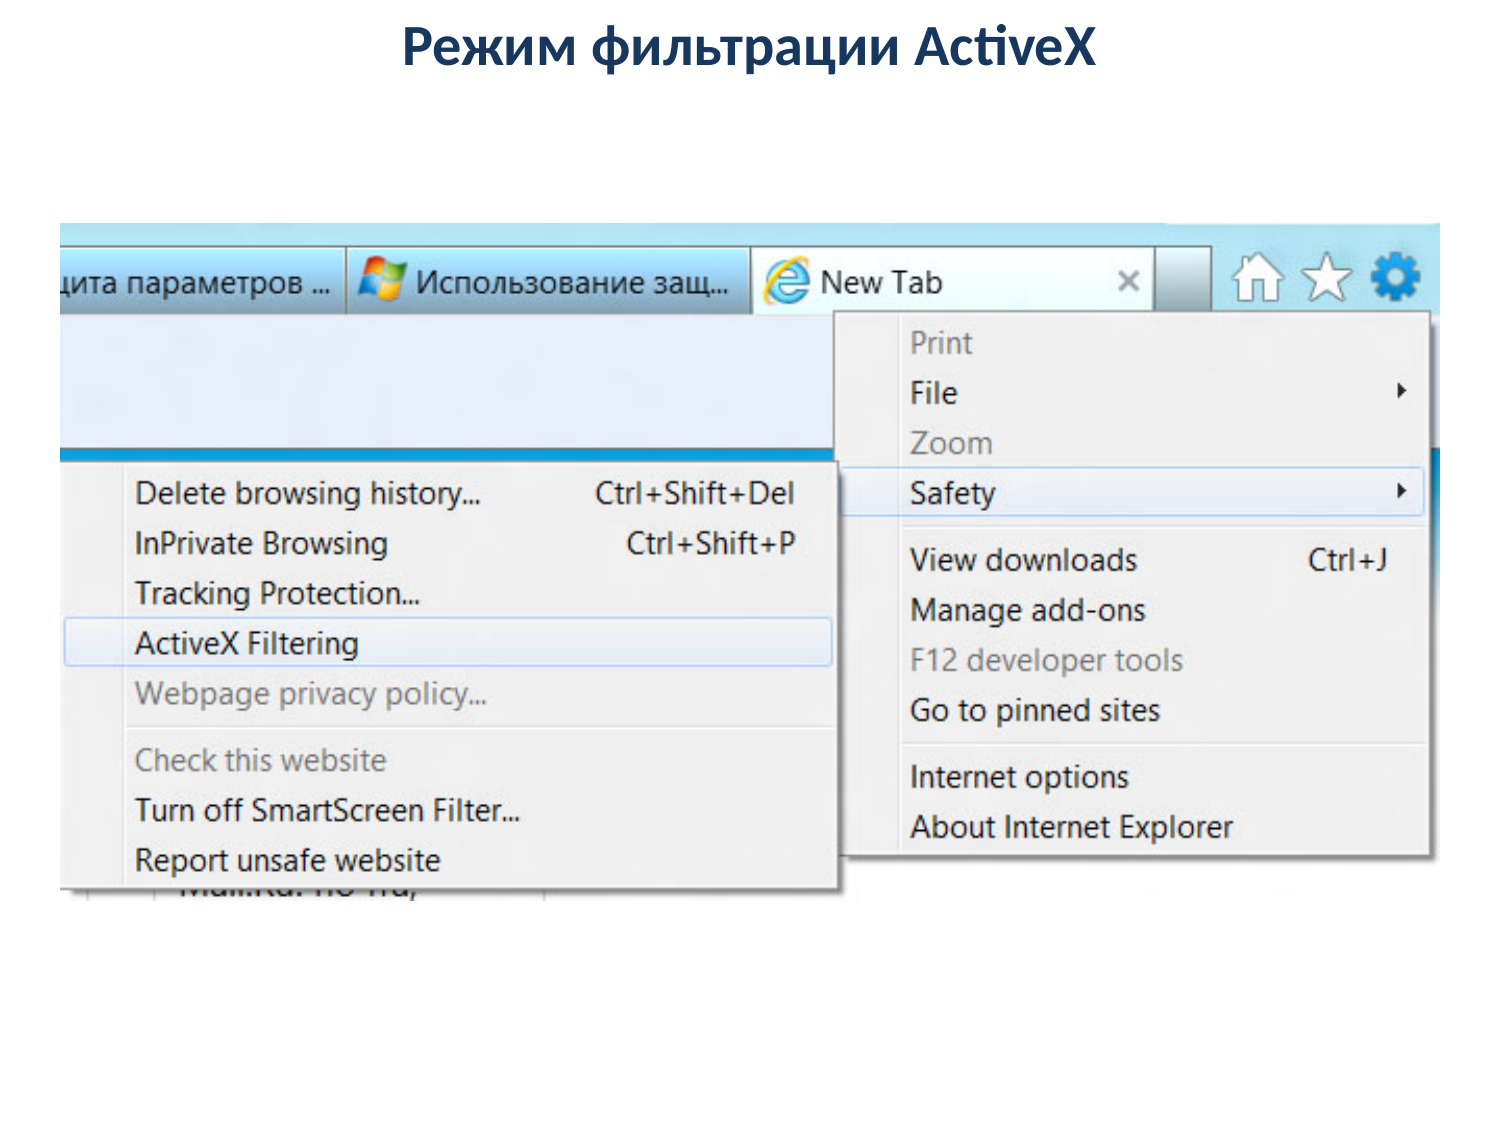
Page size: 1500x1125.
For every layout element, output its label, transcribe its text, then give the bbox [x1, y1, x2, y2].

text_box Режим фильтрации ActiveX [0, 0, 1500, 85]
picture [60, 223, 1440, 902]
